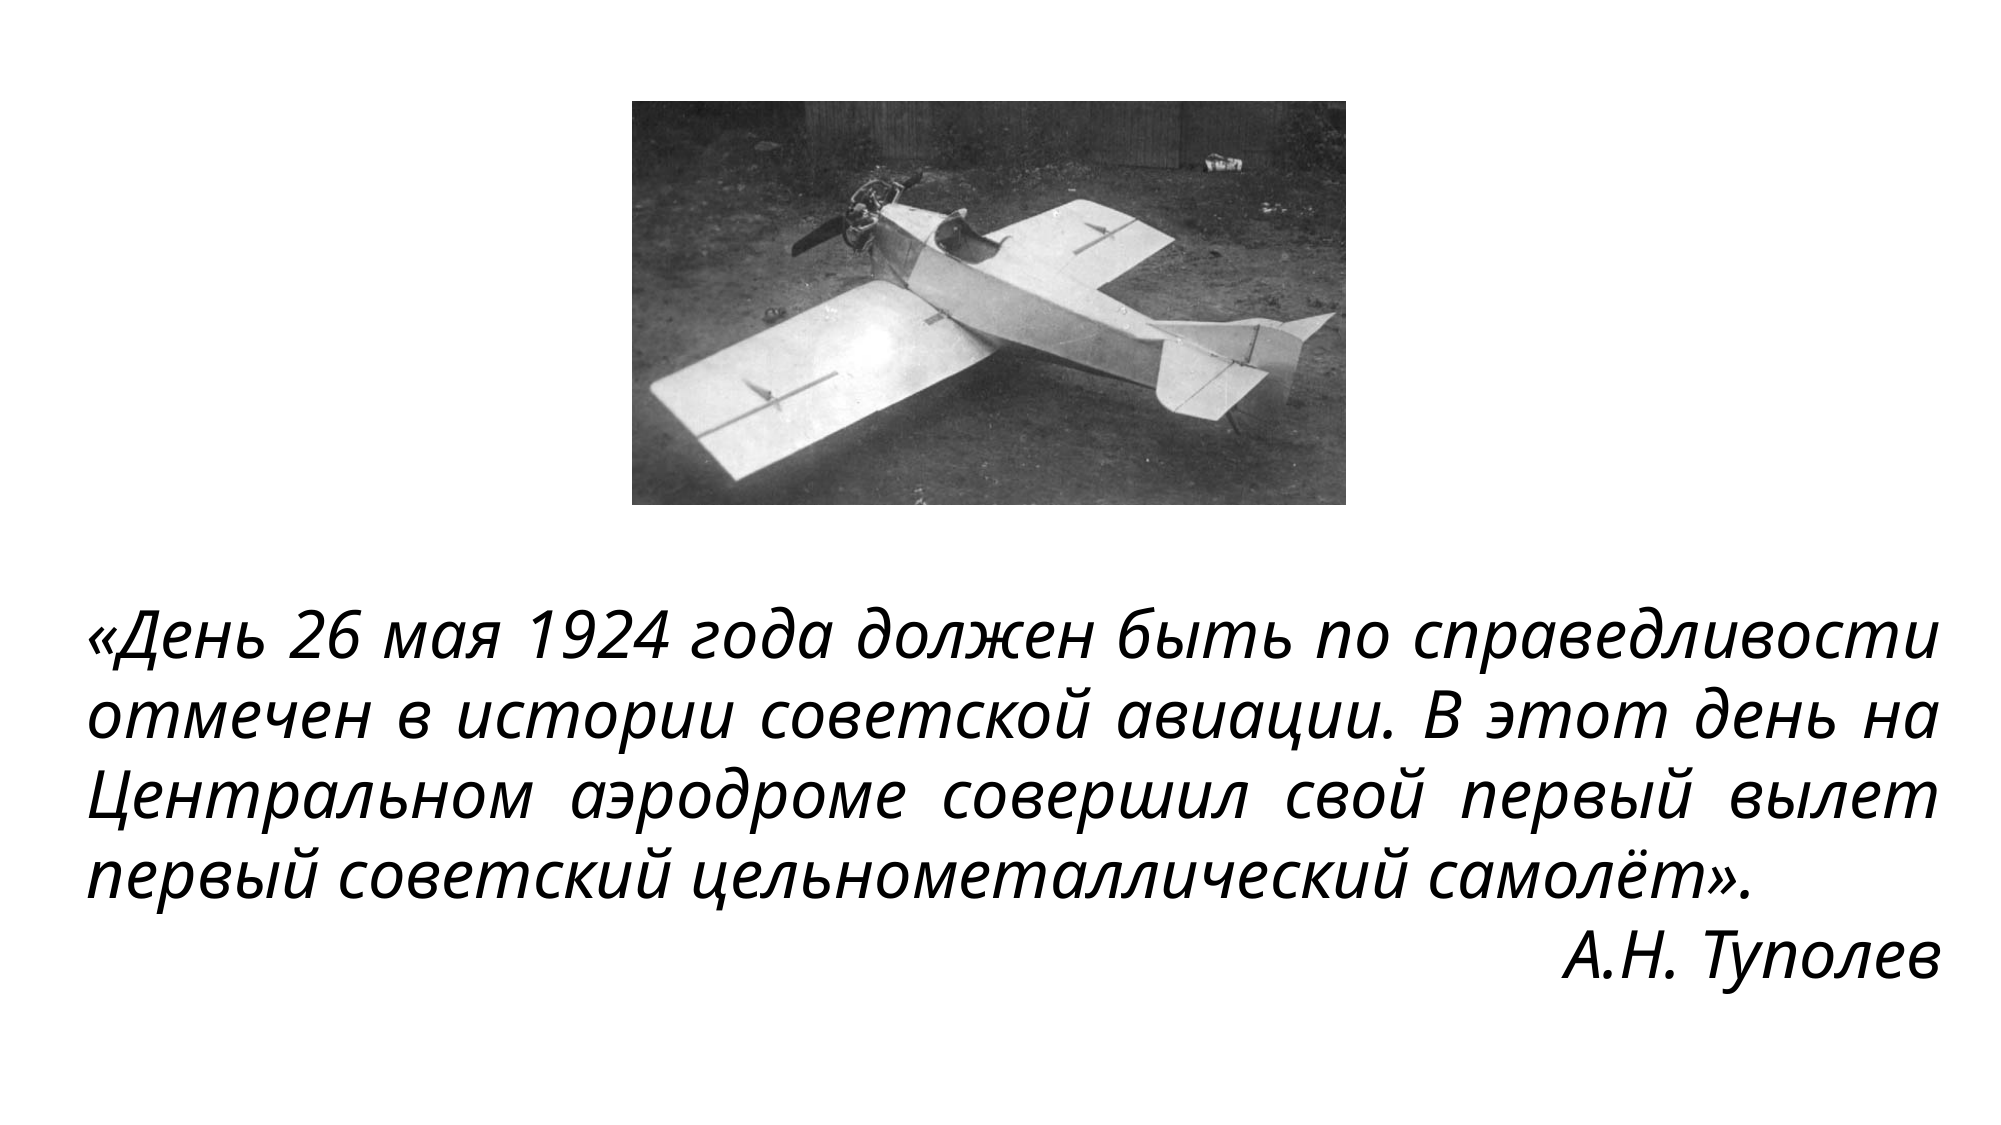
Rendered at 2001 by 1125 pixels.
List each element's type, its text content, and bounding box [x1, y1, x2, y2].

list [632, 101, 1346, 506]
text_box «День 26 мая 1924 года должен быть по справедливости отмечен в истории советской авиации. В этот день на Центральном аэродроме совершил свой первый вылет первый советский цельнометаллический самолёт». А.Н. Туполев [72, 584, 1958, 1000]
